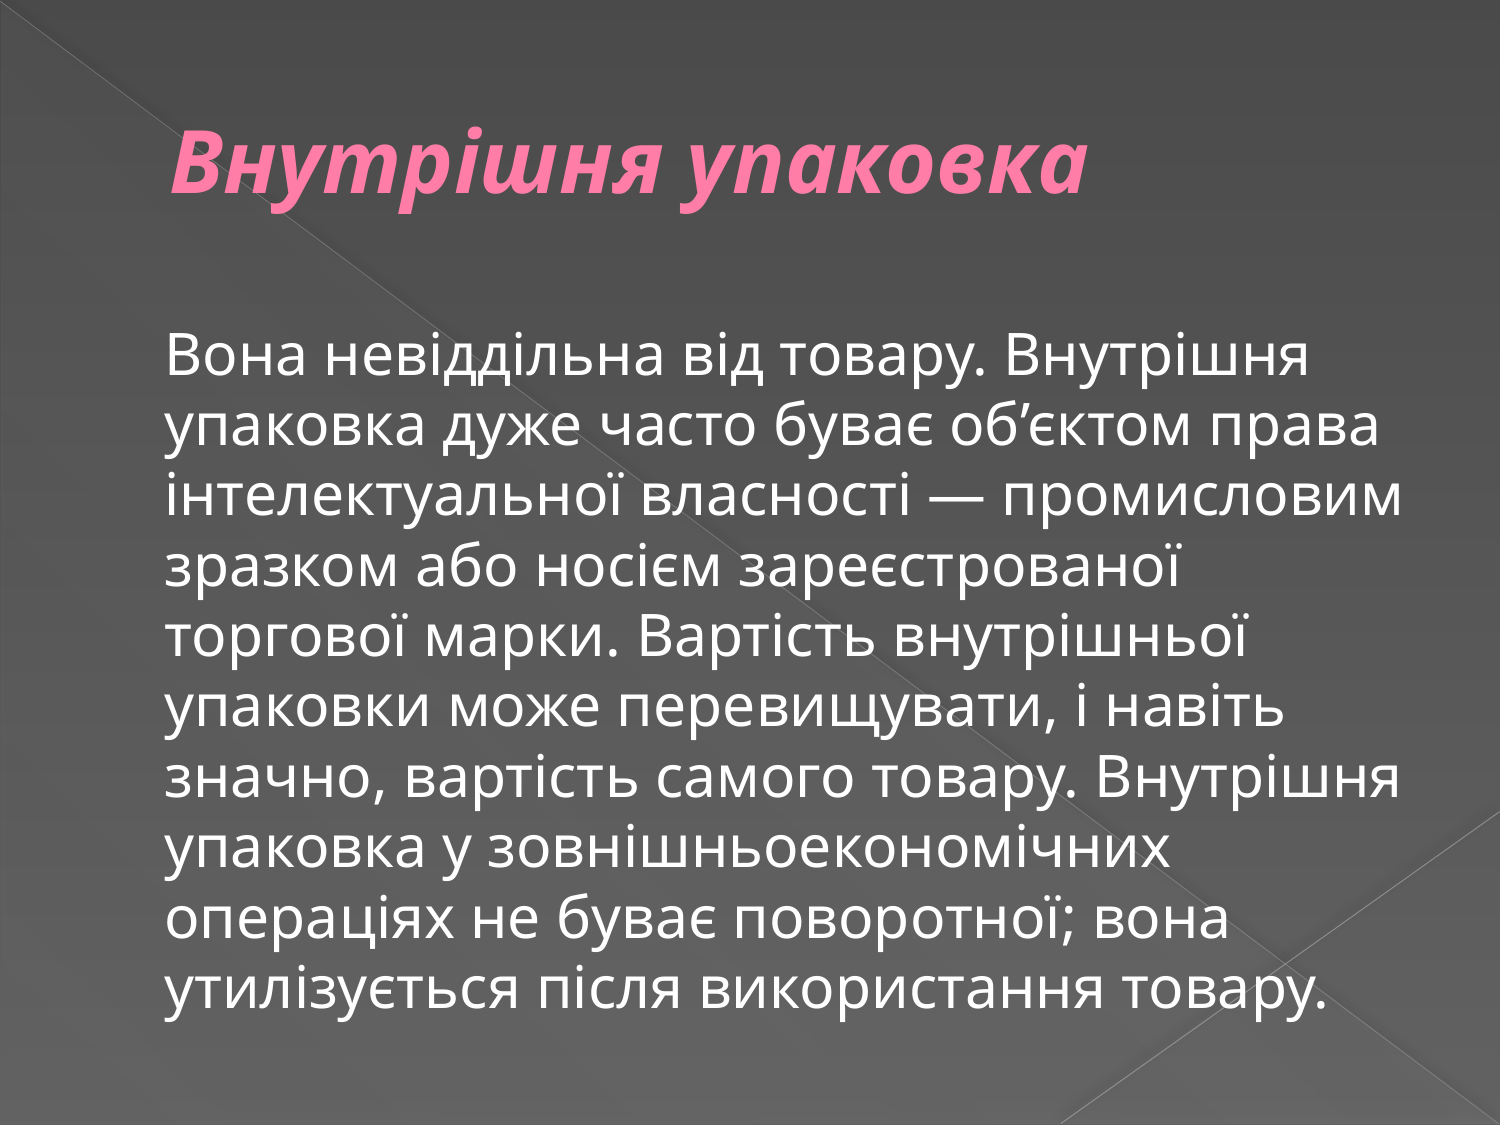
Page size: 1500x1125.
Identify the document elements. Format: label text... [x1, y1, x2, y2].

title Внутрішня упаковка [75, 43, 1425, 274]
list Вона невіддільна від товару. Внутрішня упаковка дуже часто буває об’єктом права інтелектуальної власності — промисловим зразком або носієм зареєстрованої торгової марки. Вартість внутрішньої упаковки може перевищувати, і навіть значно, вартість самого товару. Внутрішня упаковка у зовнішньоекономічних операціях не буває поворотної; вона утилізується після використання товару. [75, 308, 1425, 1059]
